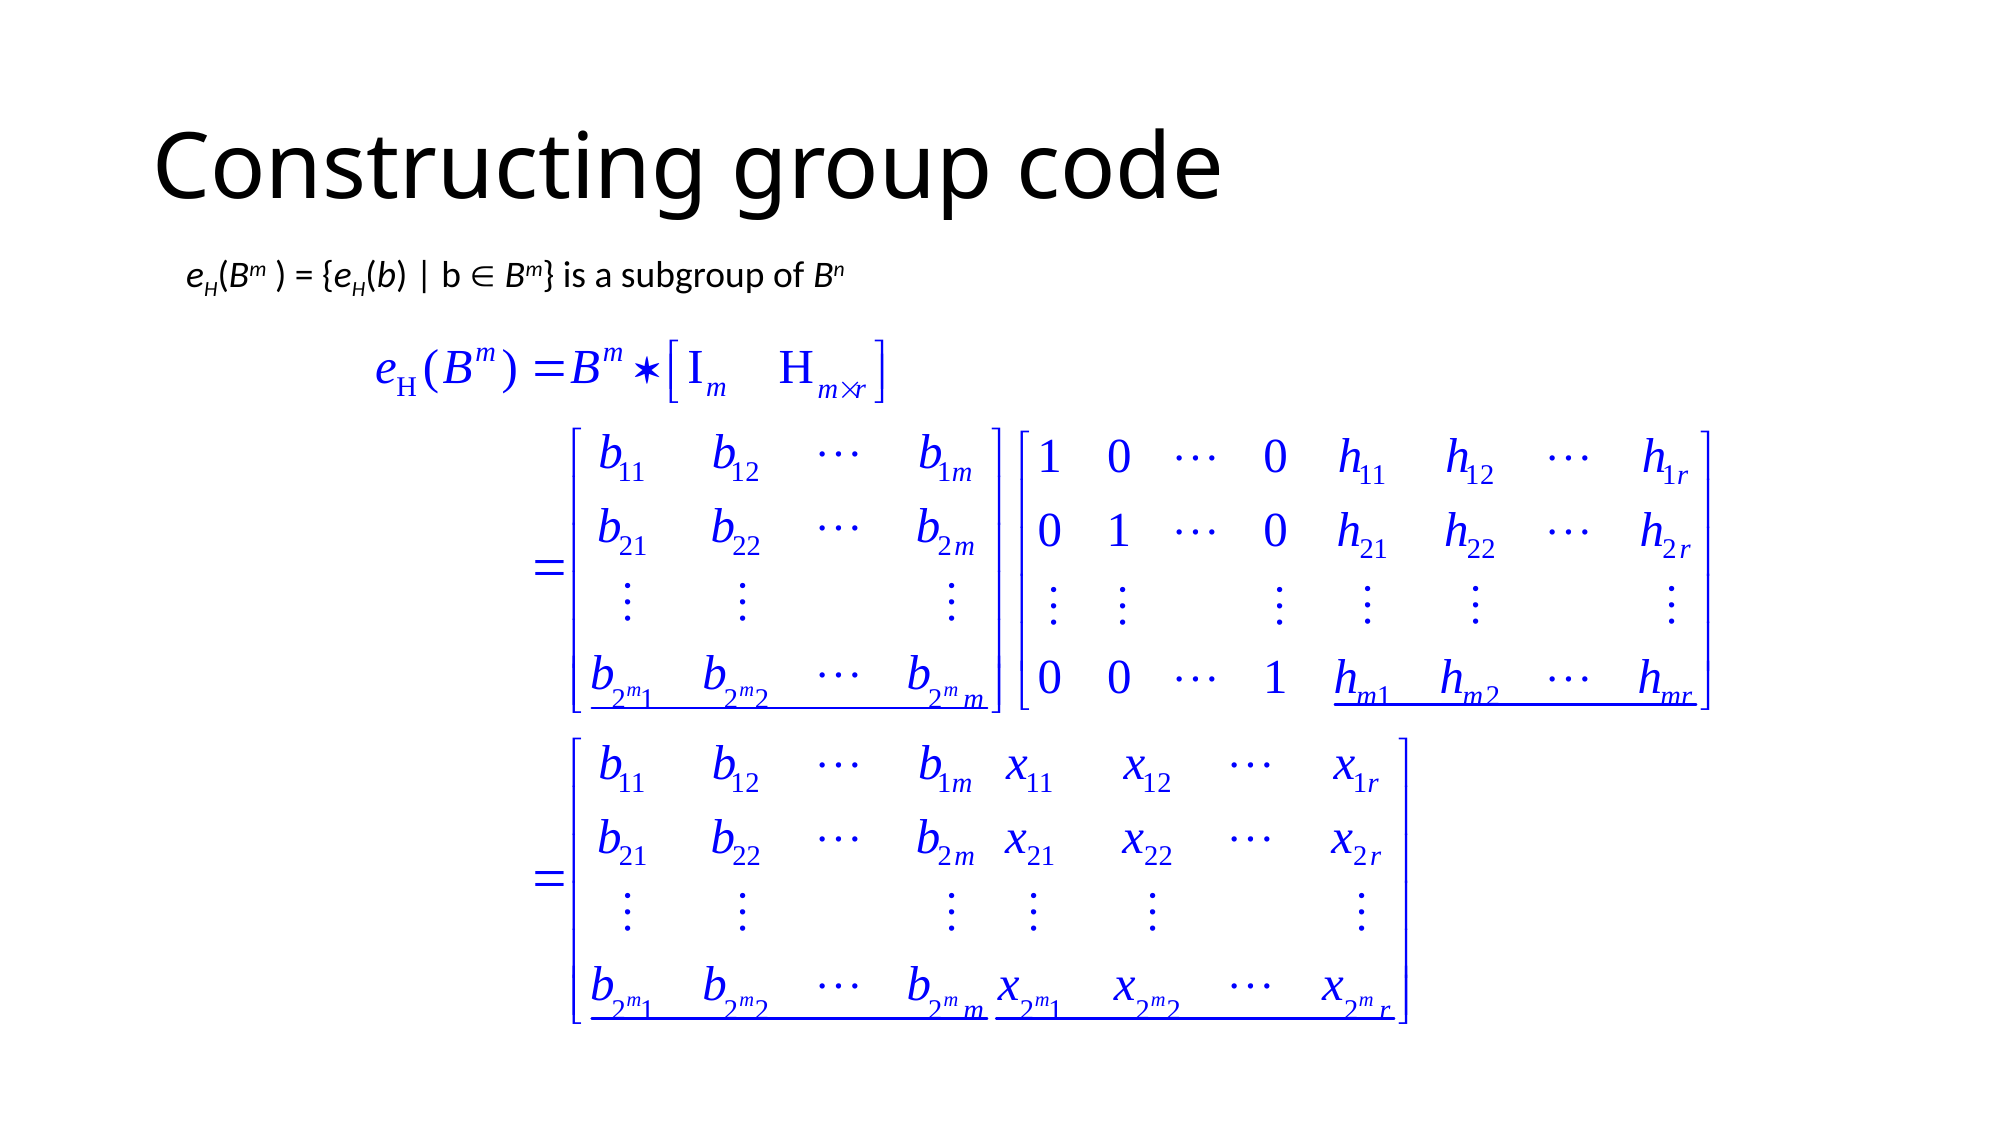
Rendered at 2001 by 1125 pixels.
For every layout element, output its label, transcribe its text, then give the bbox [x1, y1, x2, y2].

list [368, 328, 1726, 1033]
title Constructing group code [137, 59, 1863, 278]
text_box eH(Bm ) = {eH(b) | b  Bm} is a subgroup of Bn [96, 242, 959, 309]
